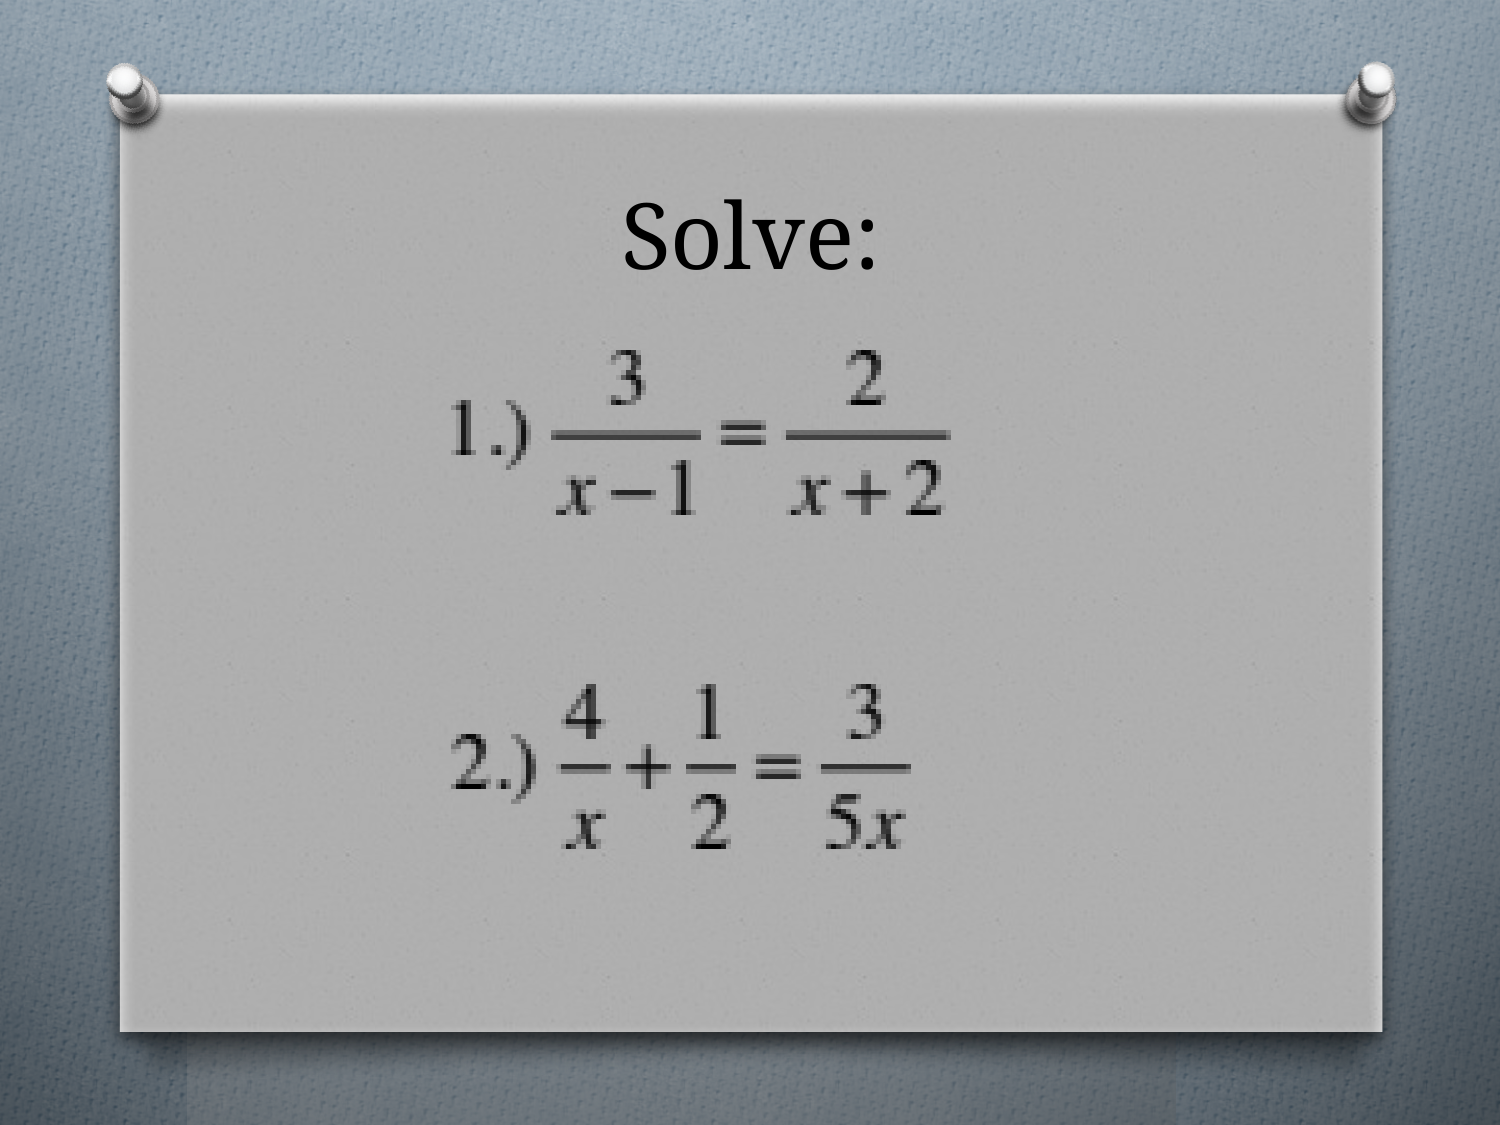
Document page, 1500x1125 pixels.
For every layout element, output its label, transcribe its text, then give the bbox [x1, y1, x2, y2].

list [440, 331, 958, 854]
picture [75, 29, 198, 153]
title Solve: [179, 134, 1323, 332]
picture [1317, 35, 1439, 156]
